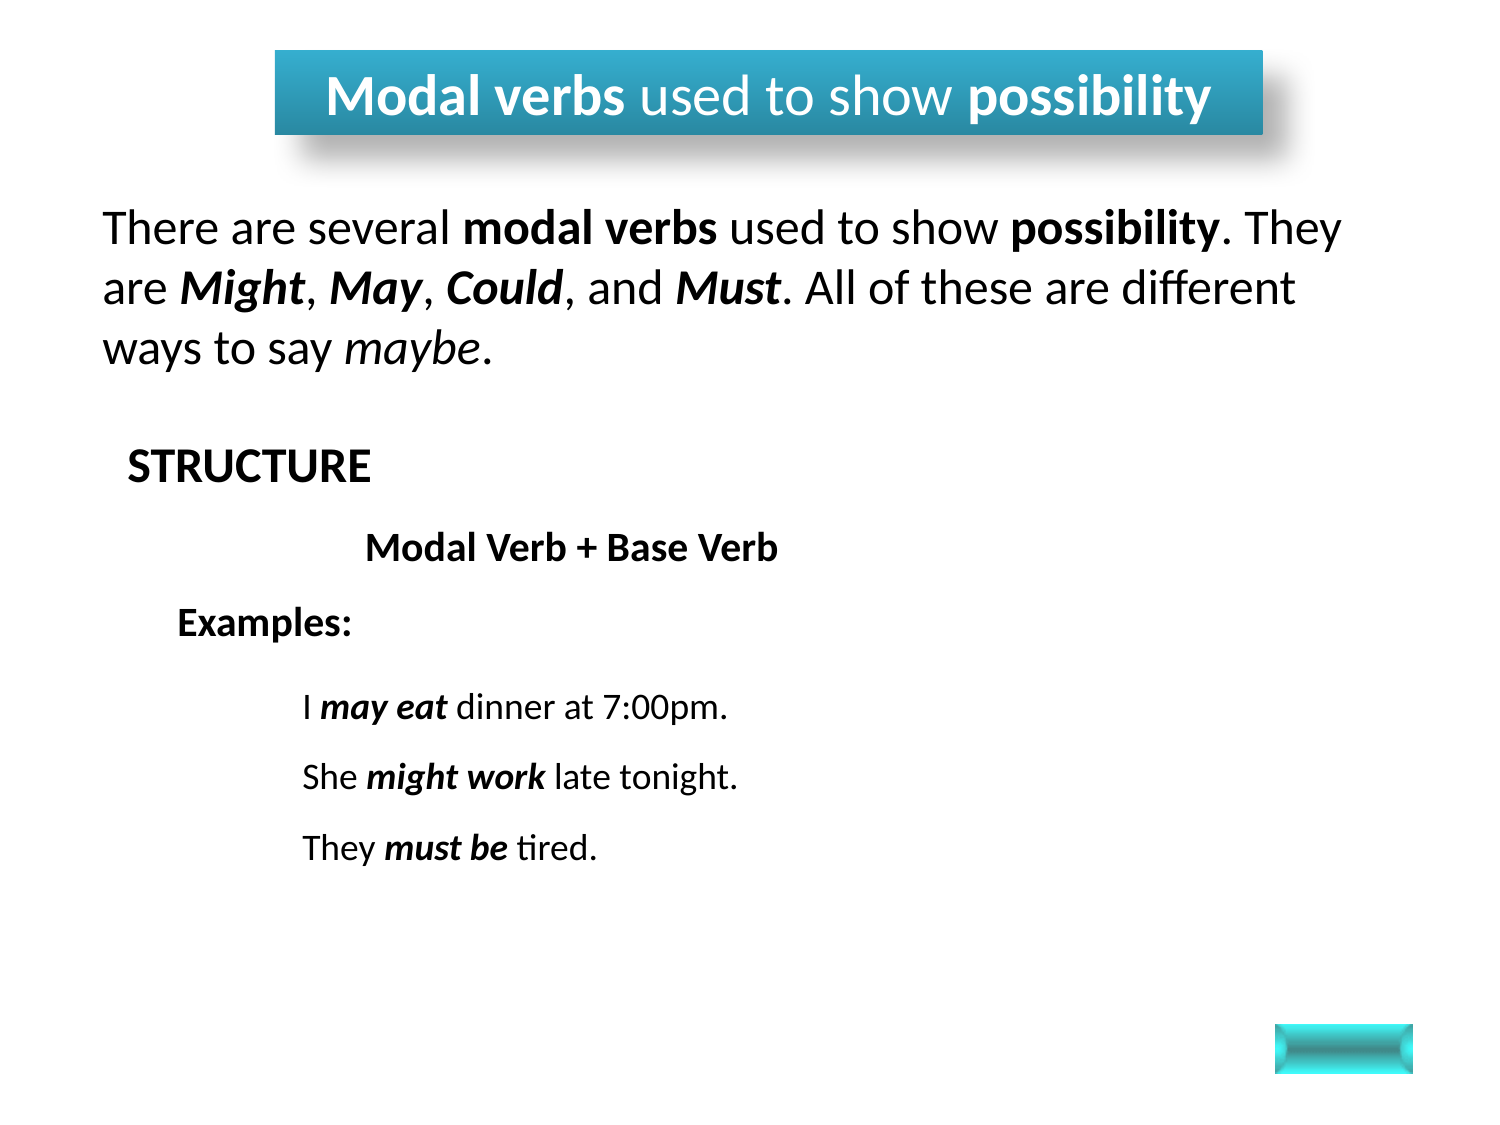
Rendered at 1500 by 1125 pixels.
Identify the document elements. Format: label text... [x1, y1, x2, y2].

text_box There are several modal verbs used to show possibility. They are Might, May, Could, and Must. All of these are different ways to say maybe. [87, 187, 1413, 383]
text_box Examples: [162, 587, 388, 653]
text_box STRUCTURE [112, 424, 400, 500]
text_box Modal Verb + Base Verb [350, 512, 838, 578]
picture [1274, 1024, 1413, 1074]
text_box Modal verbs used to show possibility [274, 50, 1263, 135]
text_box I may eat dinner at 7:00pm. She might work late tonight. They must be tired. [287, 674, 775, 875]
